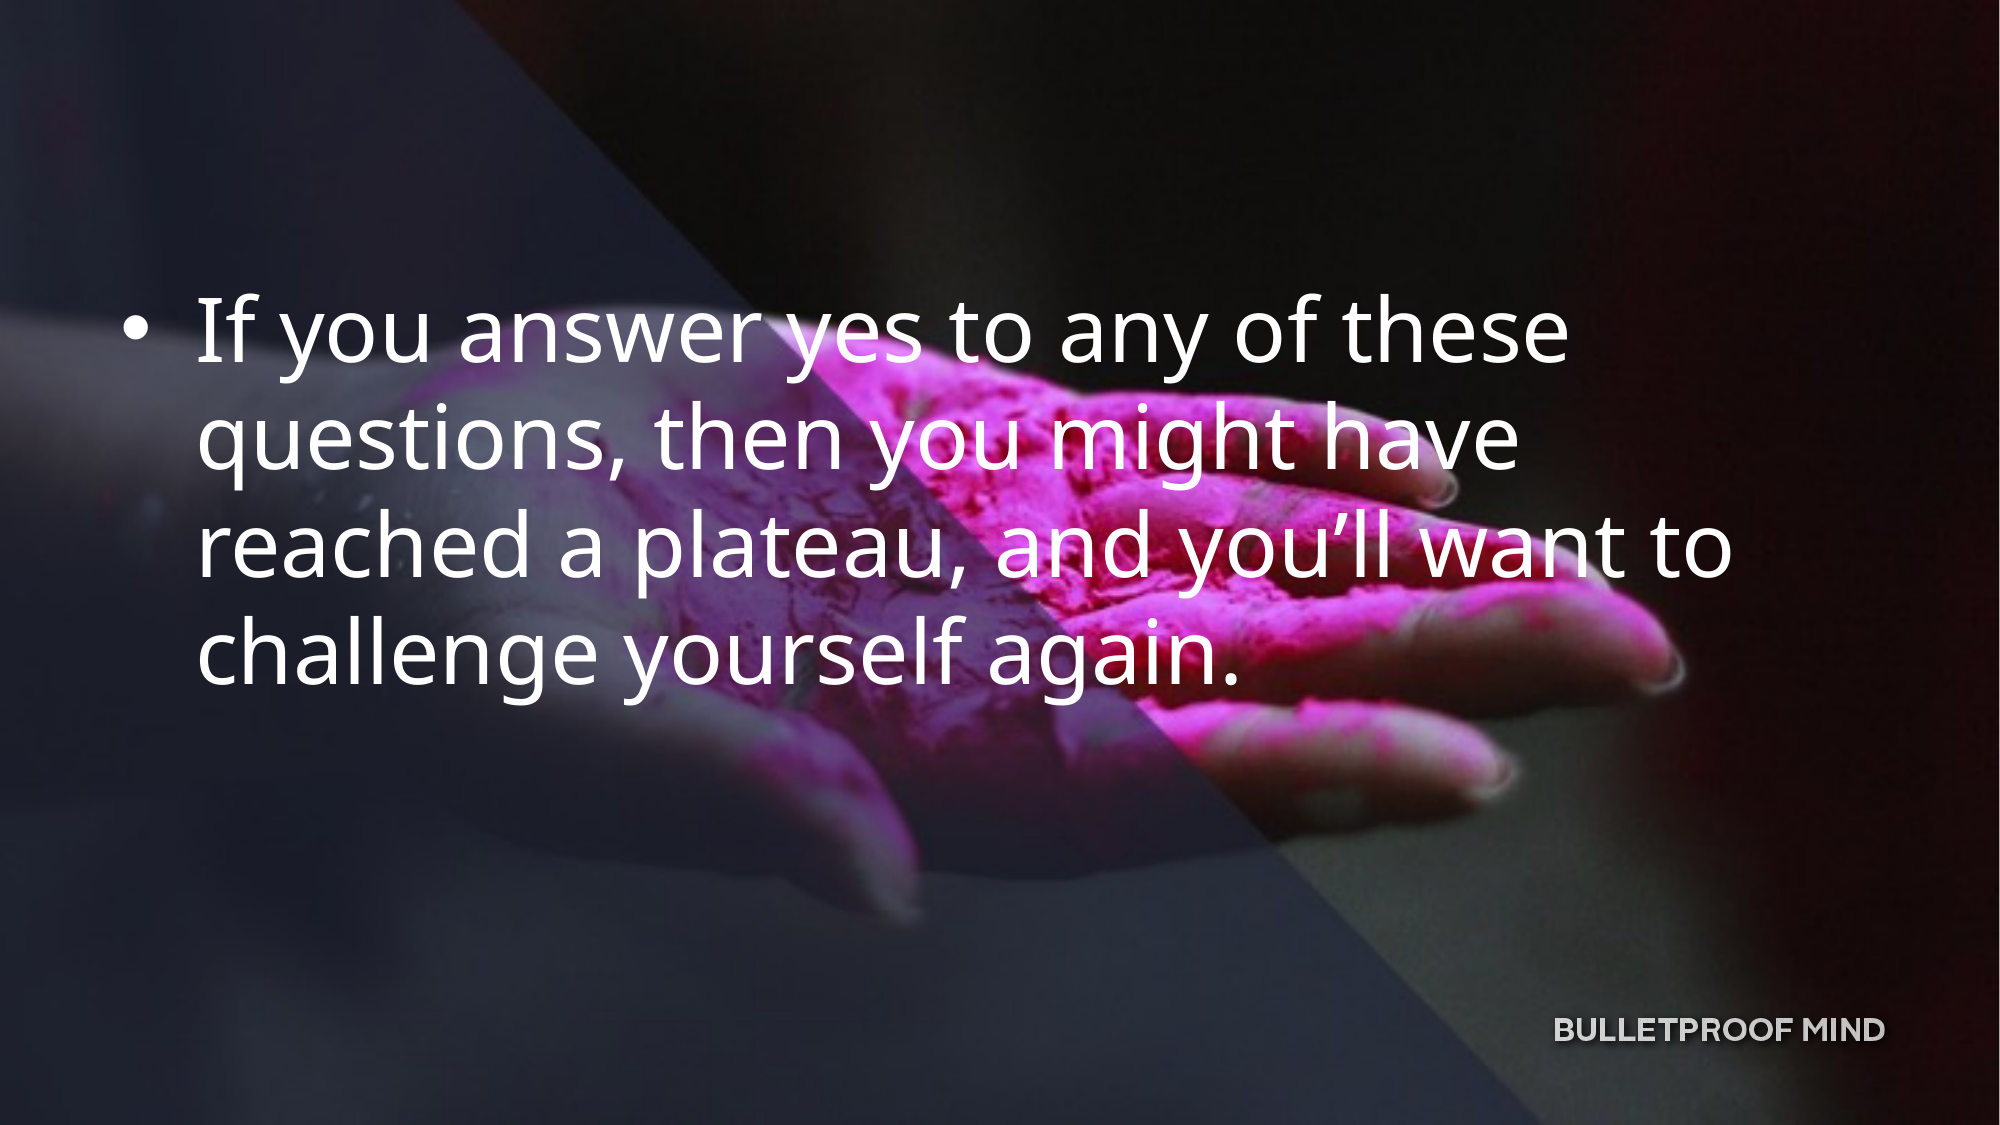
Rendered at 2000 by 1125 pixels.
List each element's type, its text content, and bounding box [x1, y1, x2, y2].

list If you answer yes to any of these questions, then you might have reached a plateau, and you’ll want to challenge yourself again. [99, 262, 1900, 1005]
picture [0, 0, 2000, 1125]
